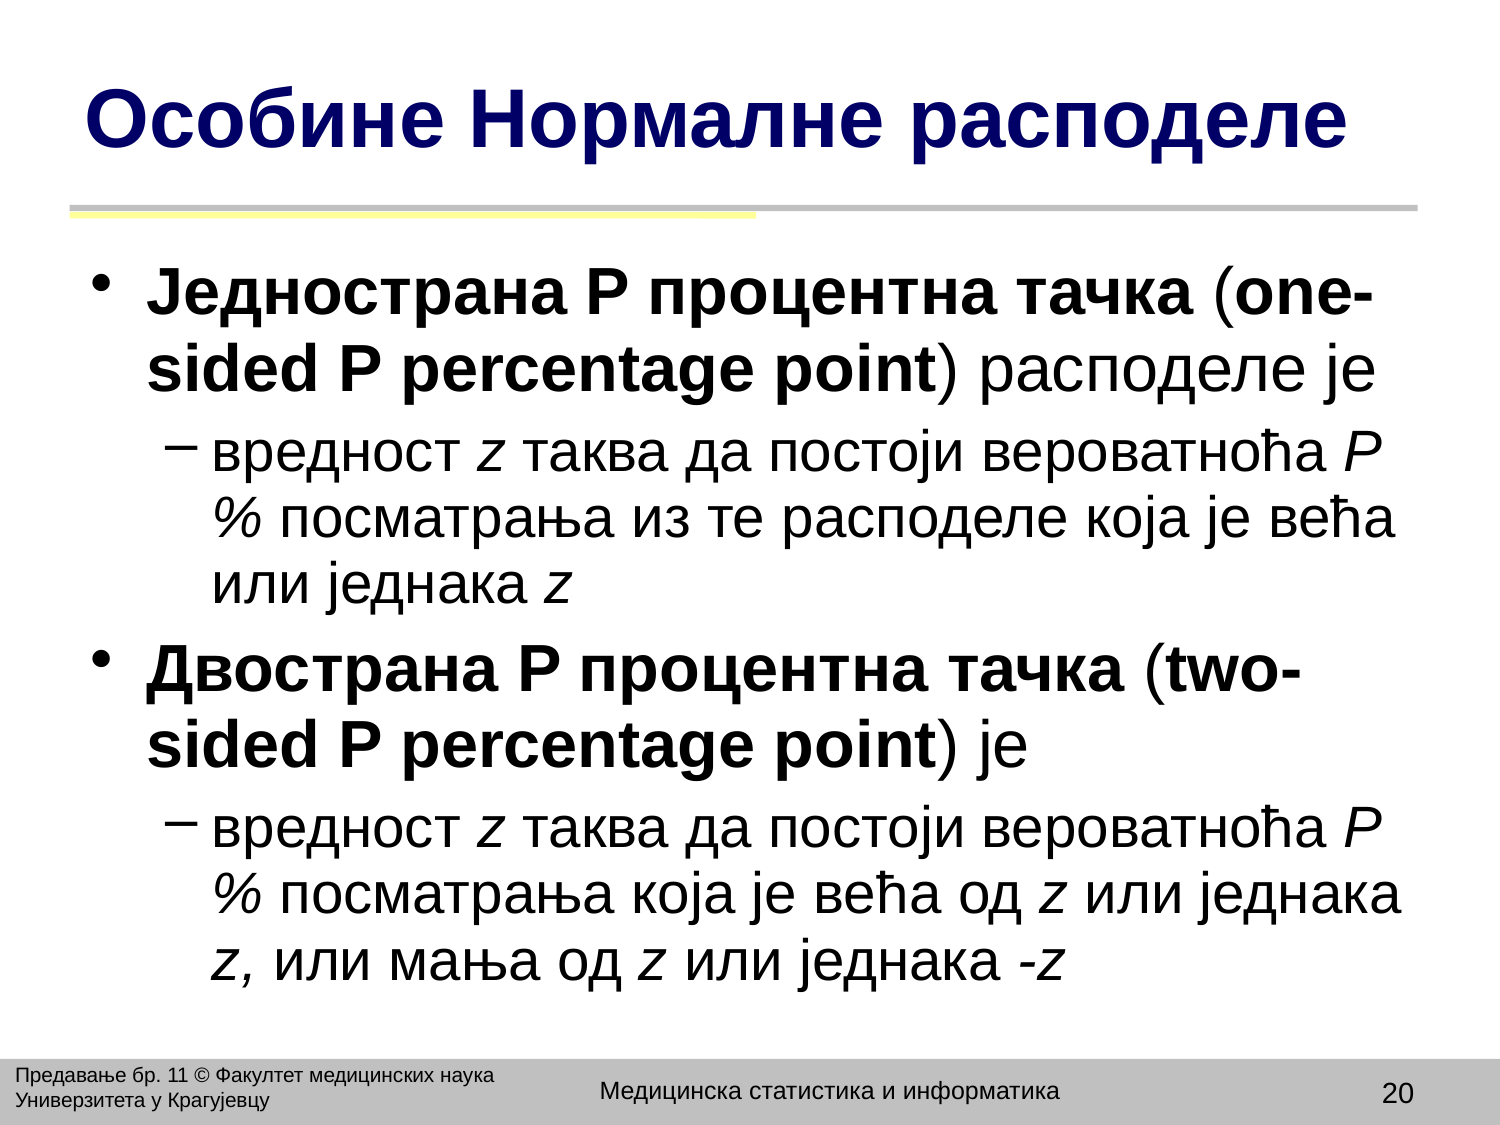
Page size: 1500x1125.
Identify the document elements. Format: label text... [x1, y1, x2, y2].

title Особине Нормалне расподеле [69, 19, 1426, 208]
slide_number 20 [1163, 1066, 1430, 1125]
list Jеднострана P процентна тачка (one-sided P percentage point) расподеле је вредност z таква да постоји вероватноћа P% посматрања из те расподеле која је већа или једнака z Двострана P процентна тачка (two-sided P percentage point) је вредност z таква да постоји вероватноћа P% посматрања која је већа од z или једнака z, или мања од z или једнака -z [74, 246, 1426, 1023]
footer Медицинска статистика и информатика [512, 1066, 1149, 1125]
slide_number Предавање бр. 11 © Факултет медицинских наука Универзитета у Крагујевцу [0, 1053, 612, 1108]
